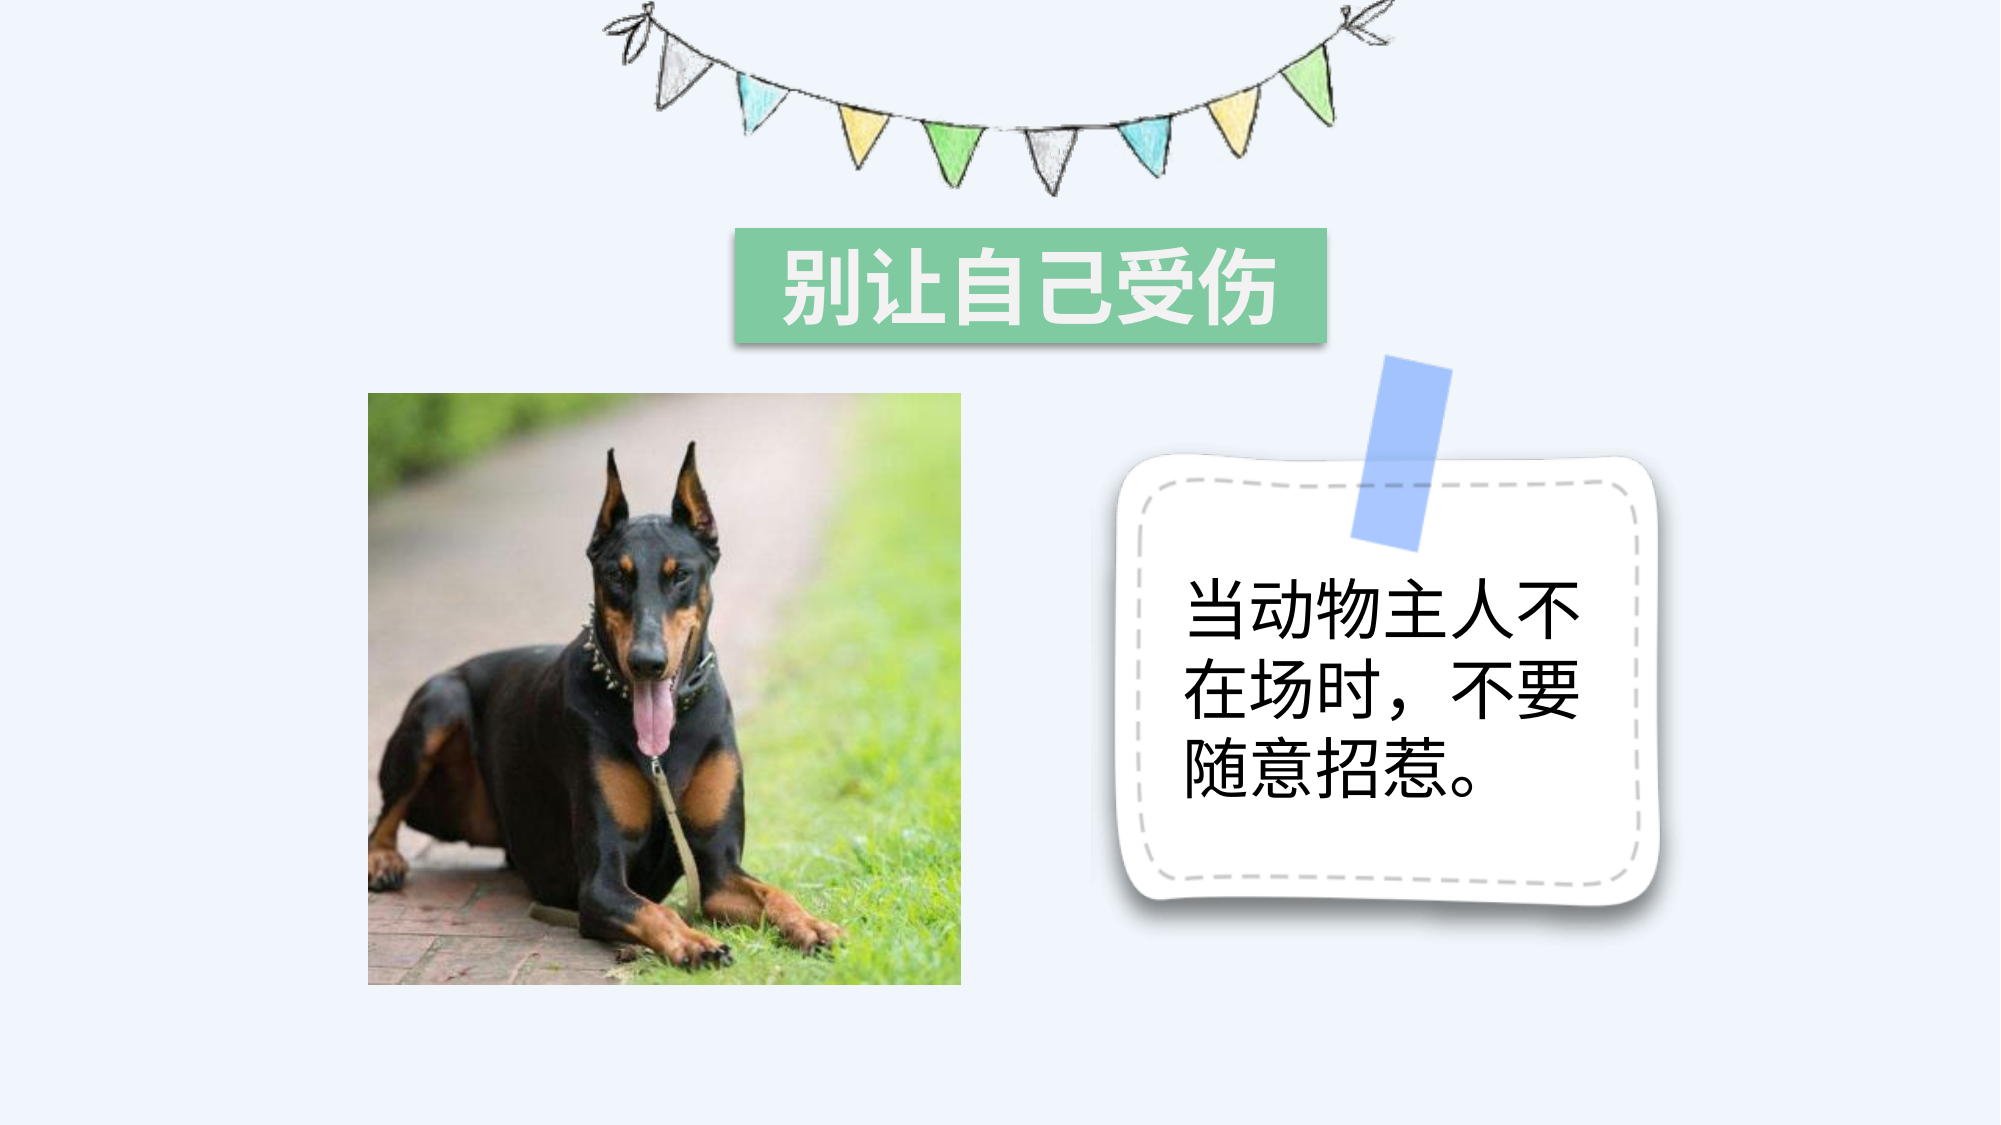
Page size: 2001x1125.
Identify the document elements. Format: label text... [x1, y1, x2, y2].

text_box 别让自己受伤 [735, 237, 1327, 343]
picture [368, 393, 961, 985]
picture [1091, 330, 1709, 959]
picture [589, 0, 1411, 237]
